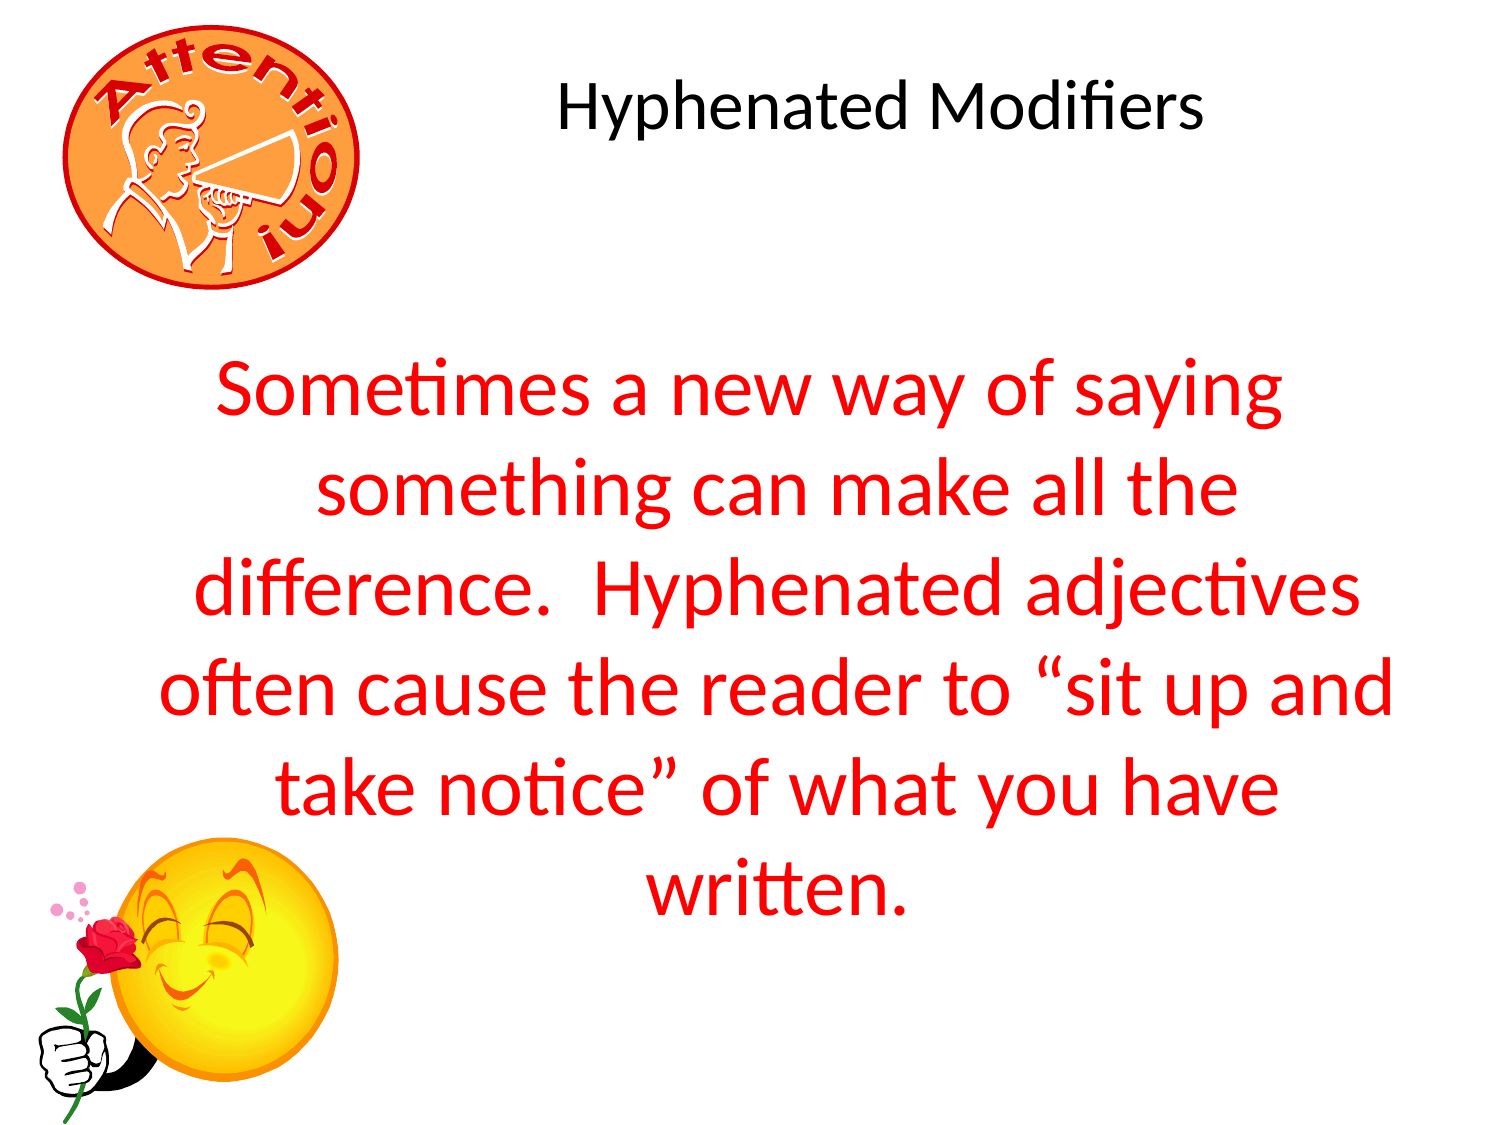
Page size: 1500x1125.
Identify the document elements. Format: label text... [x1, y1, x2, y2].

list Sometimes a new way of saying something can make all the difference. Hyphenated adjectives often cause the reader to “sit up and take notice” of what you have written. [75, 324, 1425, 1068]
picture [62, 24, 360, 290]
title Hyphenated Modifiers [365, 50, 1500, 238]
picture [37, 836, 340, 1125]
